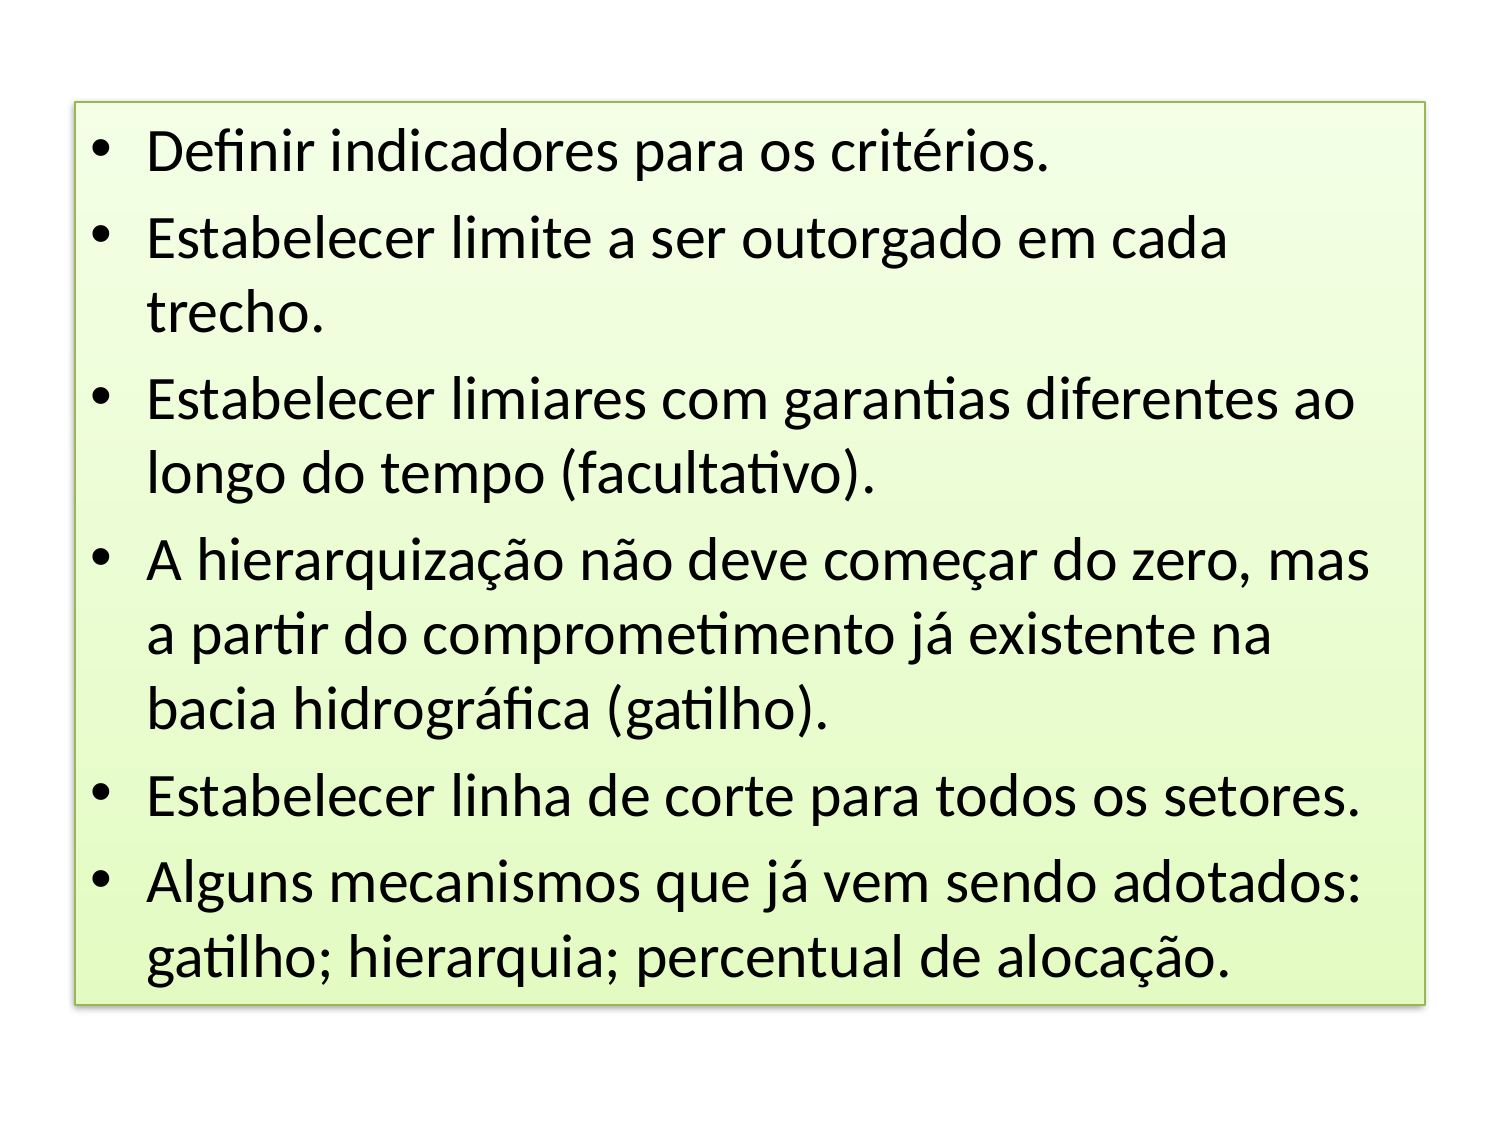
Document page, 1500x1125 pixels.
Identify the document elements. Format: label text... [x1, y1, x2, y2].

list Definir indicadores para os critérios. Estabelecer limite a ser outorgado em cada trecho. Estabelecer limiares com garantias diferentes ao longo do tempo (facultativo). A hierarquização não deve começar do zero, mas a partir do comprometimento já existente na bacia hidrográfica (gatilho). Estabelecer linha de corte para todos os setores. Alguns mecanismos que já vem sendo adotados: gatilho; hierarquia; percentual de alocação. [74, 101, 1426, 1006]
